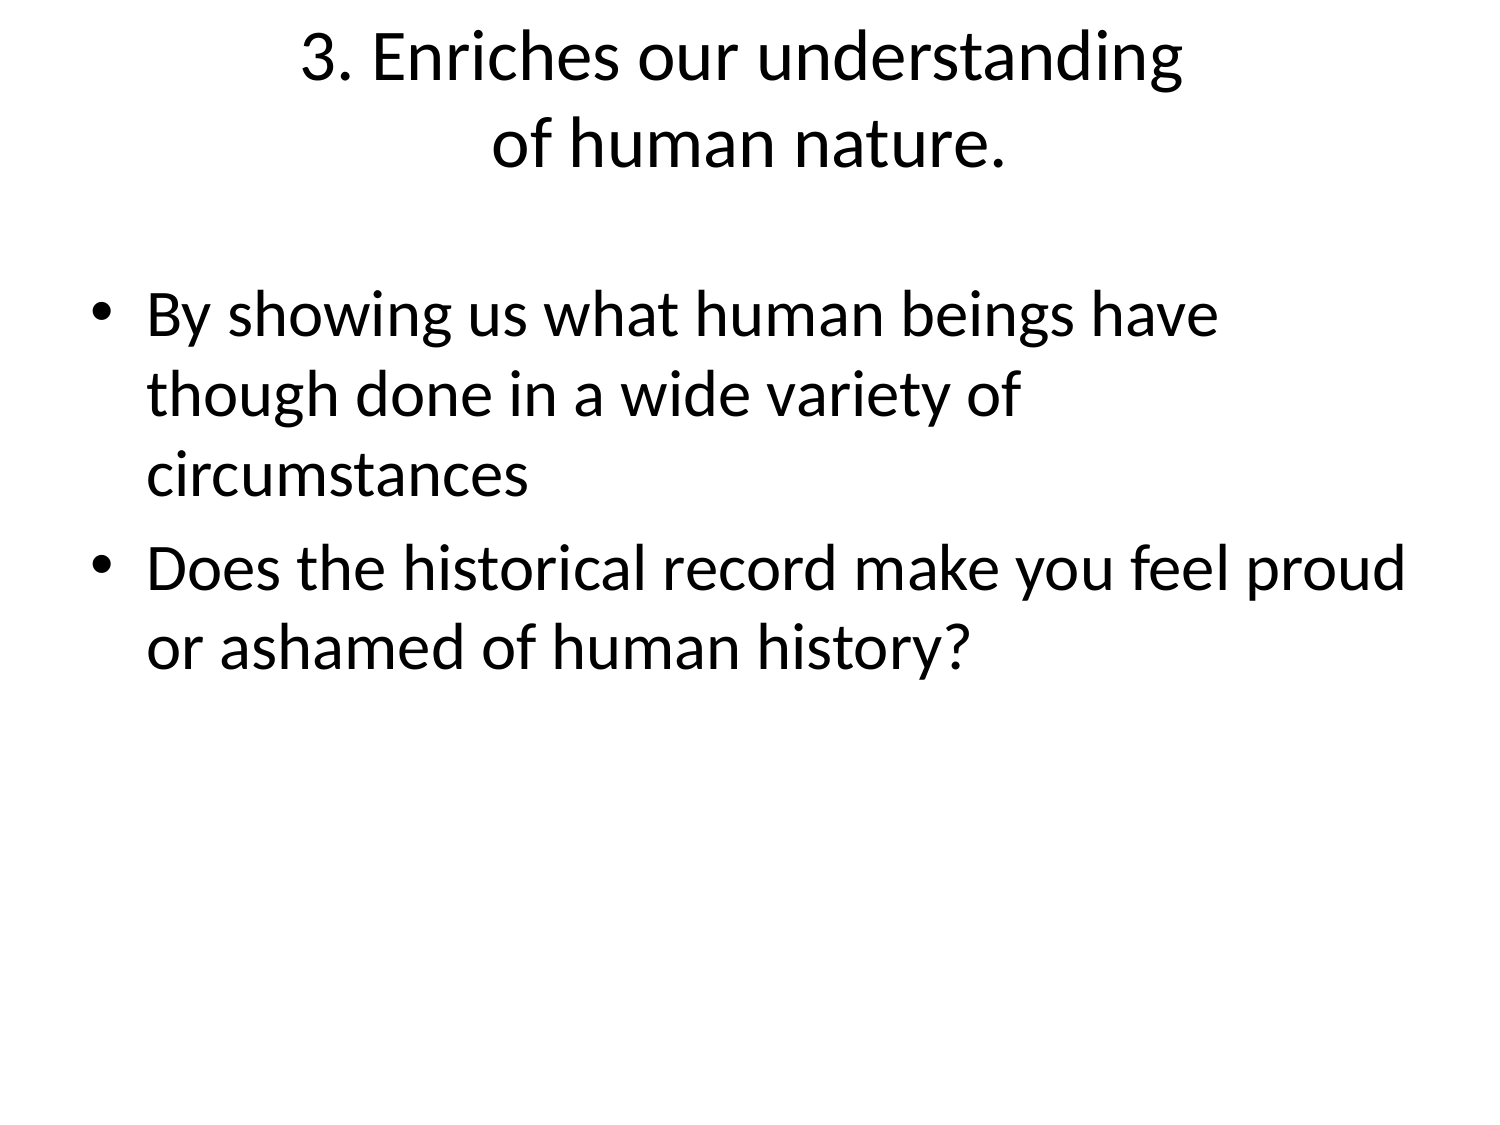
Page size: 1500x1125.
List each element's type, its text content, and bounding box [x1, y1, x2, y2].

list By showing us what human beings have though done in a wide variety of circumstances Does the historical record make you feel proud or ashamed of human history? [75, 262, 1425, 1005]
title 3. Enriches our understanding of human nature. [75, 45, 1425, 233]
